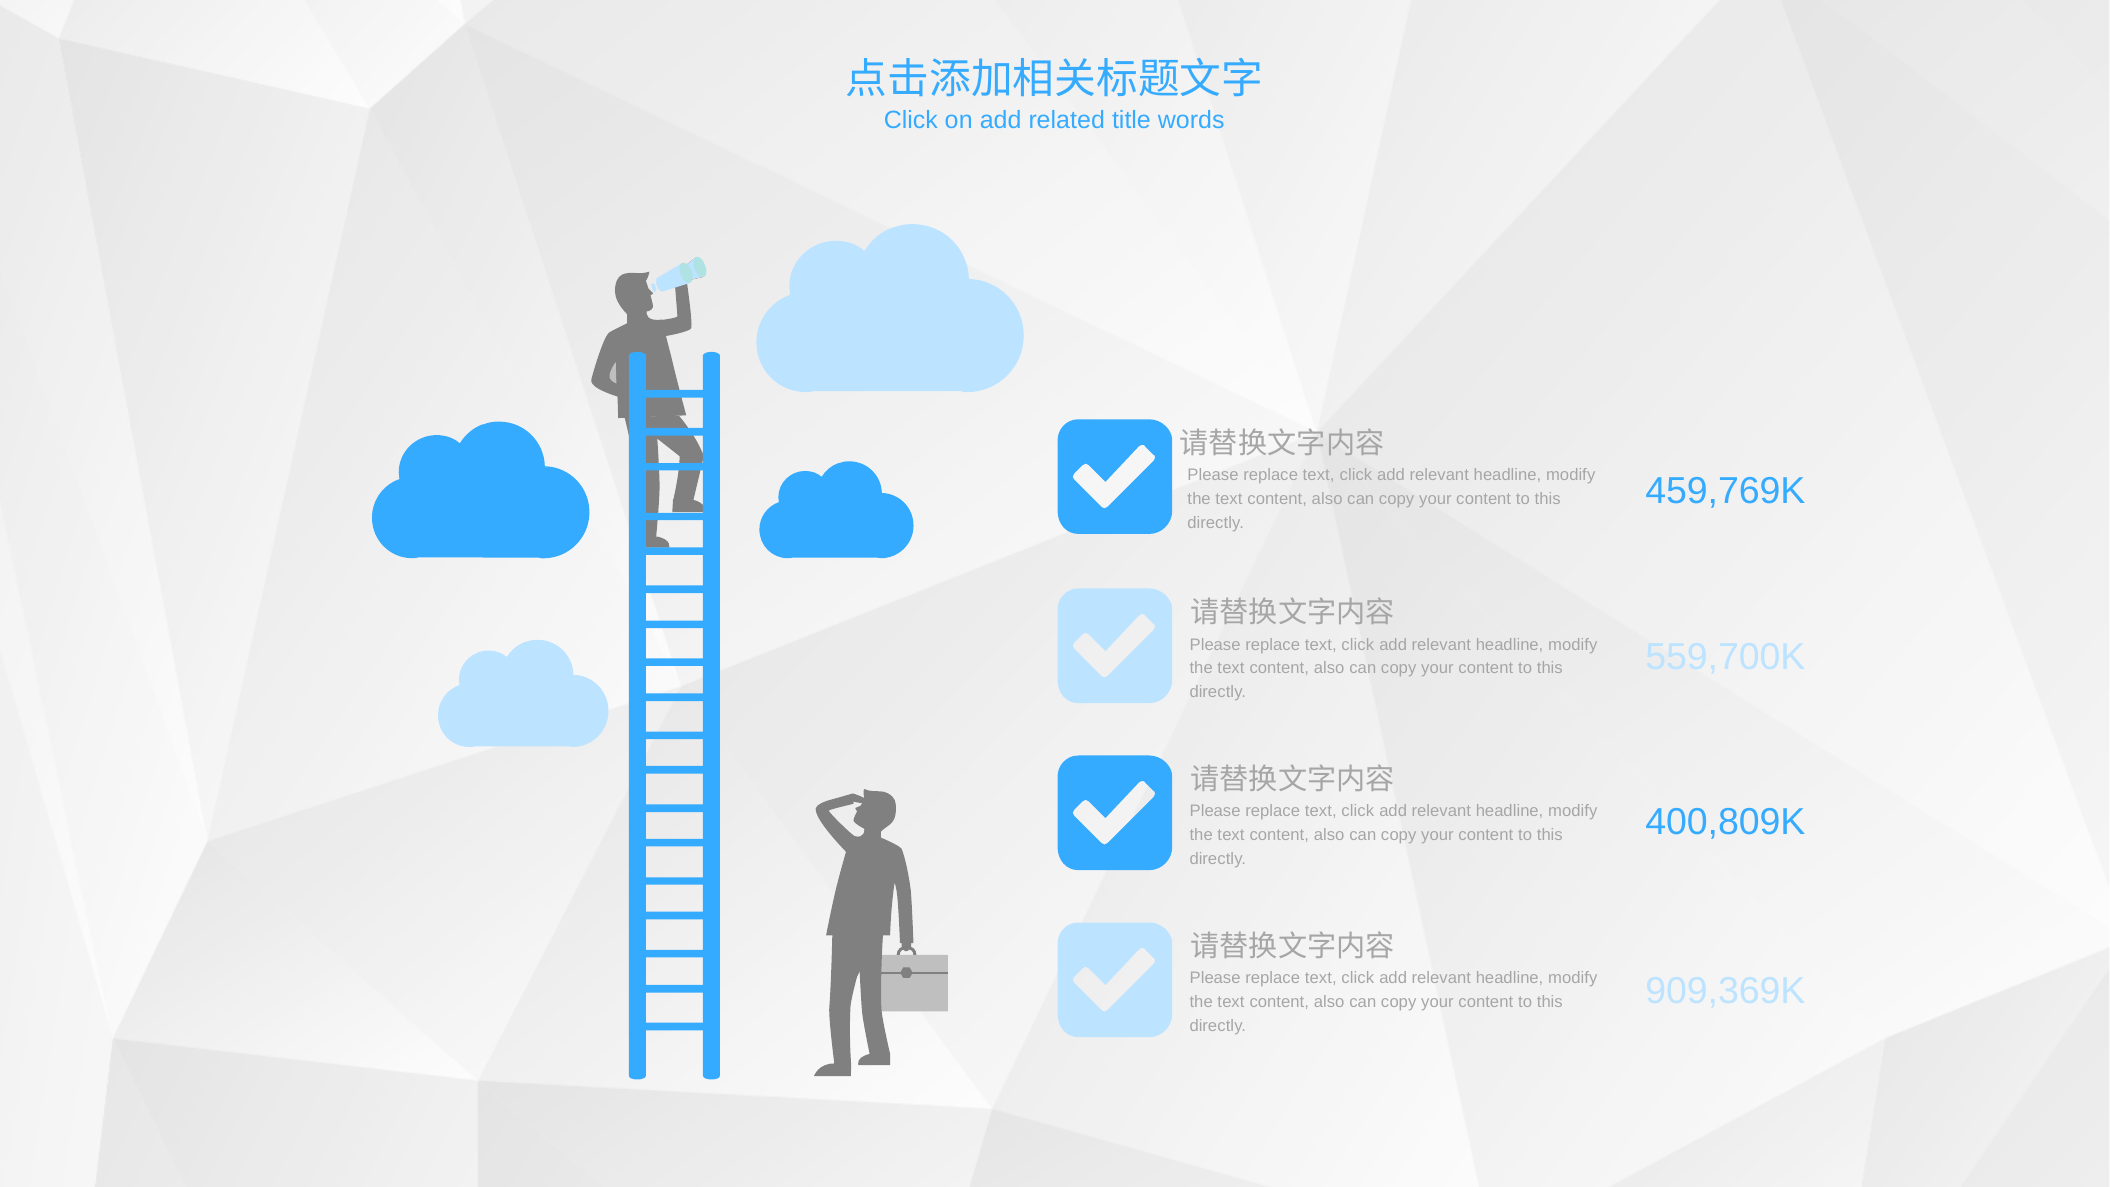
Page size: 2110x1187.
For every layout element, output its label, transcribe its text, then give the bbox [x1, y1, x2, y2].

text_box 909,369K [1645, 957, 1806, 1012]
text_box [1189, 920, 1625, 1034]
text_box Click on add related title words [864, 95, 1246, 158]
text_box 559,700K [1645, 623, 1806, 678]
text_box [437, 639, 609, 747]
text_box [371, 421, 590, 559]
text_box [1057, 419, 1173, 534]
picture [0, 0, 2110, 1187]
text_box 点击添加相关标题文字 [803, 44, 1307, 107]
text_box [759, 461, 914, 559]
text_box [1057, 922, 1173, 1038]
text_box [589, 255, 708, 548]
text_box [1189, 586, 1625, 700]
text_box 400,809K [1645, 788, 1806, 843]
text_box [628, 351, 720, 1080]
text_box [813, 787, 948, 1077]
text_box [1179, 417, 1622, 531]
text_box 459,769K [1645, 456, 1806, 511]
text_box [1057, 588, 1173, 704]
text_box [756, 224, 1024, 393]
text_box [1057, 755, 1173, 871]
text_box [1189, 753, 1625, 843]
